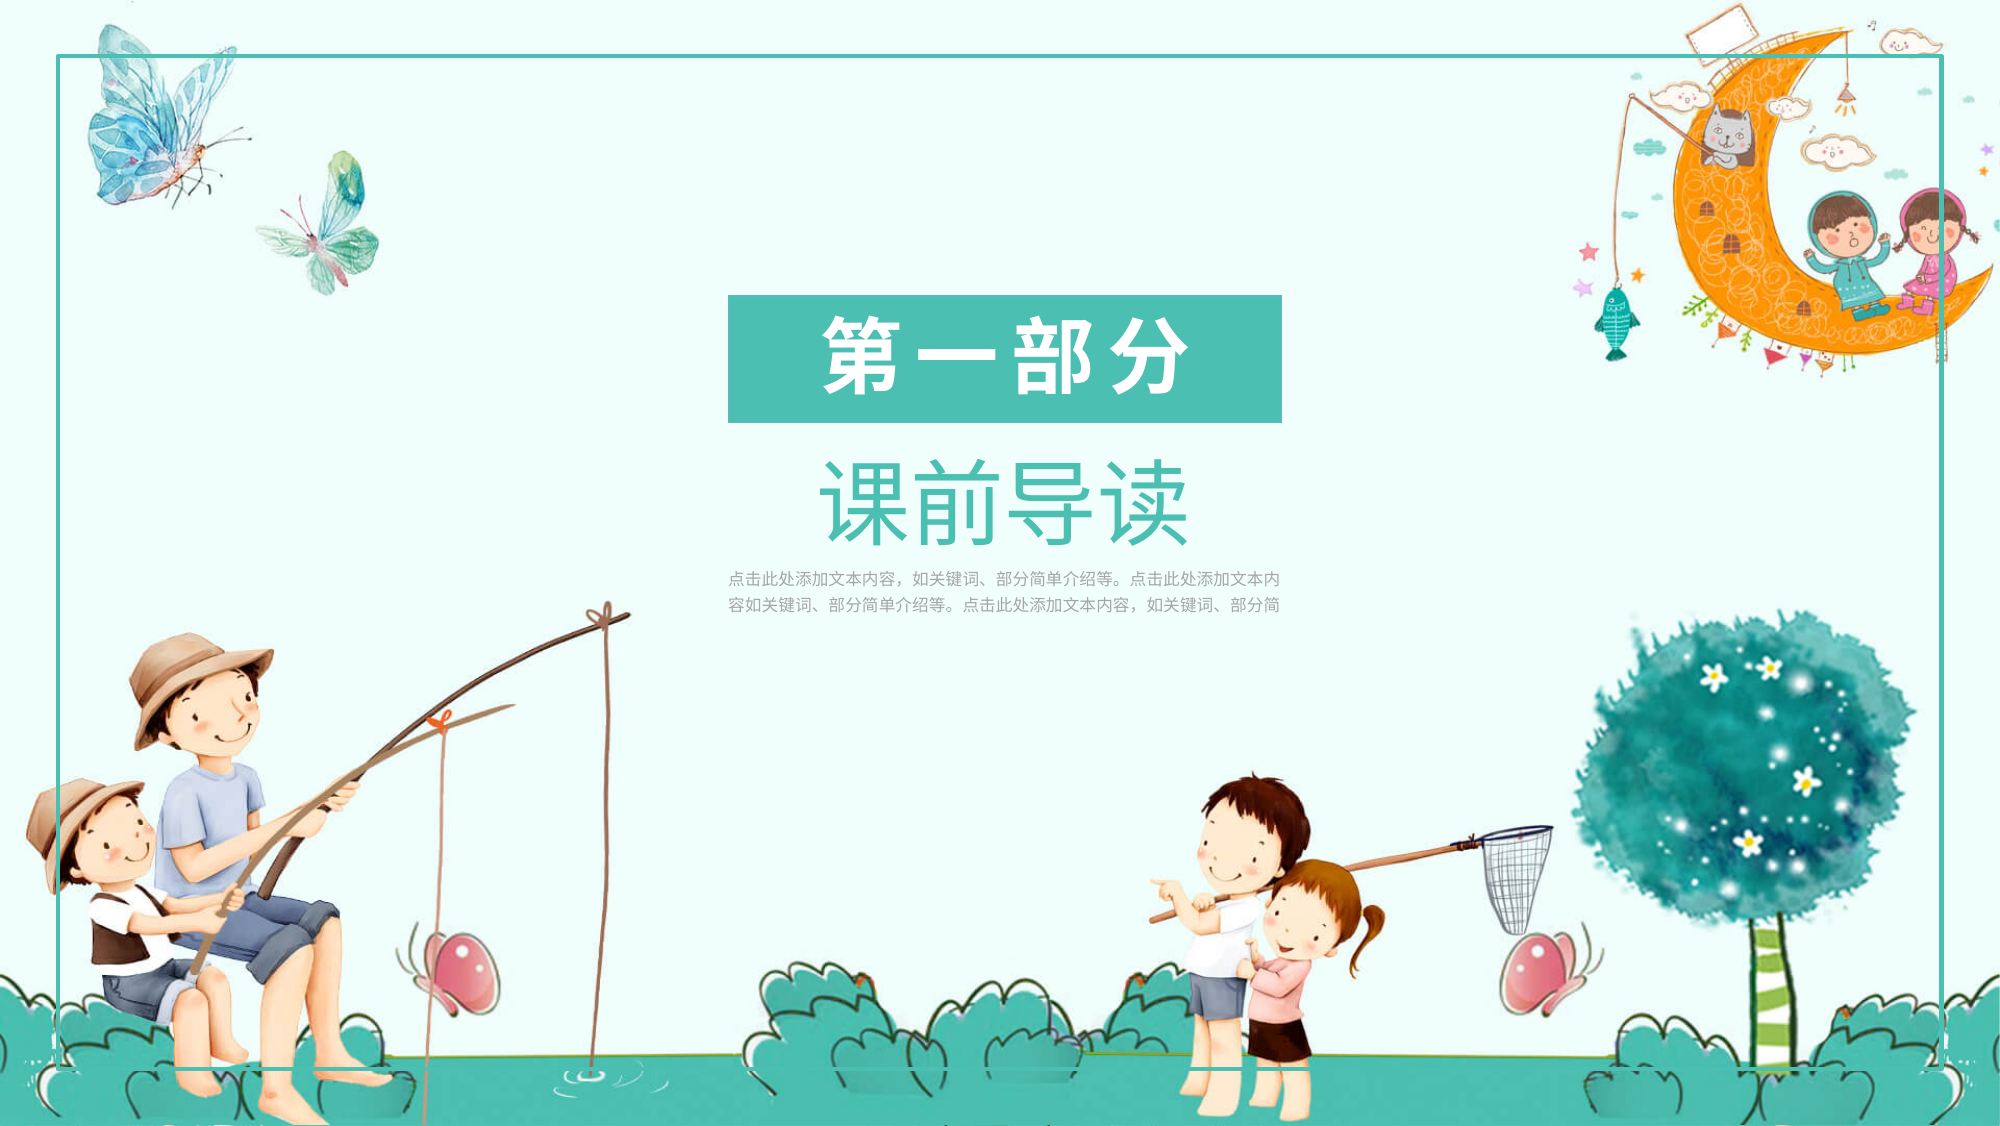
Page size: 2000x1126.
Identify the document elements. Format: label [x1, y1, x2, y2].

text_box [707, 436, 1302, 624]
picture [0, 0, 2000, 1126]
